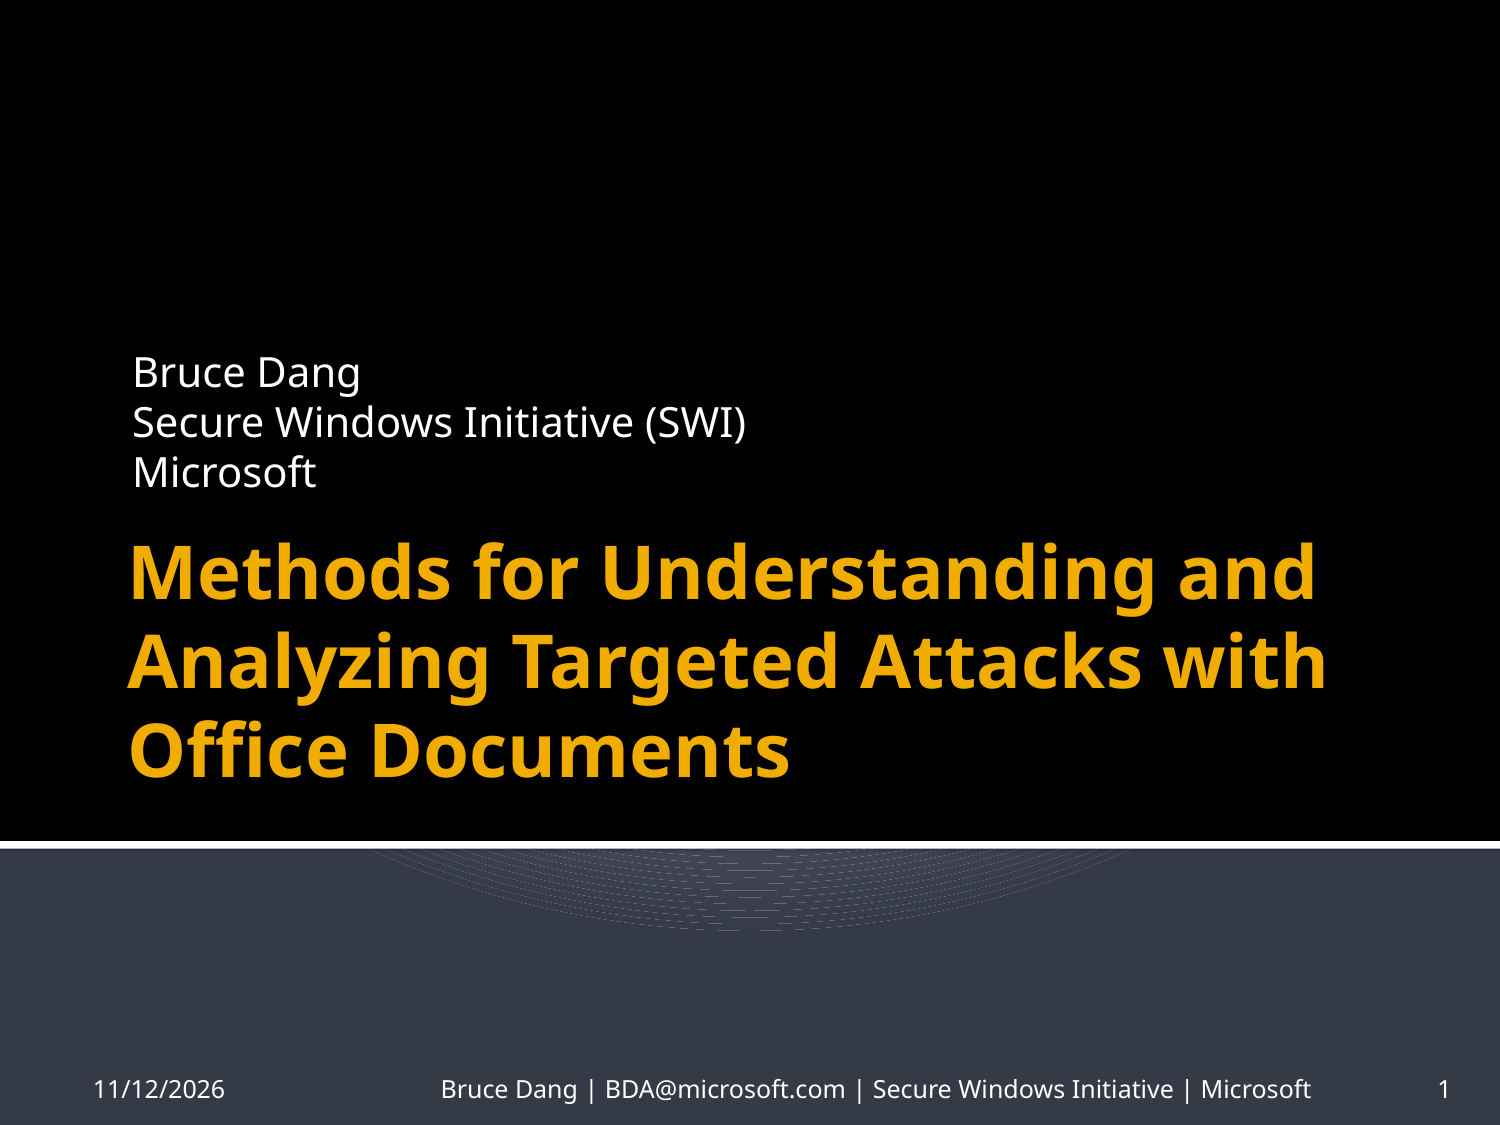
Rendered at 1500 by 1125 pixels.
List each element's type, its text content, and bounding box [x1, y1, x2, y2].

slide_number 1 [1345, 1062, 1467, 1108]
subtitle Bruce Dang Secure Windows Initiative (SWI) Microsoft [112, 299, 1438, 546]
title Methods for Understanding and Analyzing Targeted Attacks with Office Documents [112, 546, 1438, 800]
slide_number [75, 1062, 425, 1108]
footer Bruce Dang | BDA@microsoft.com | Secure Windows Initiative | Microsoft [433, 1062, 1337, 1108]
